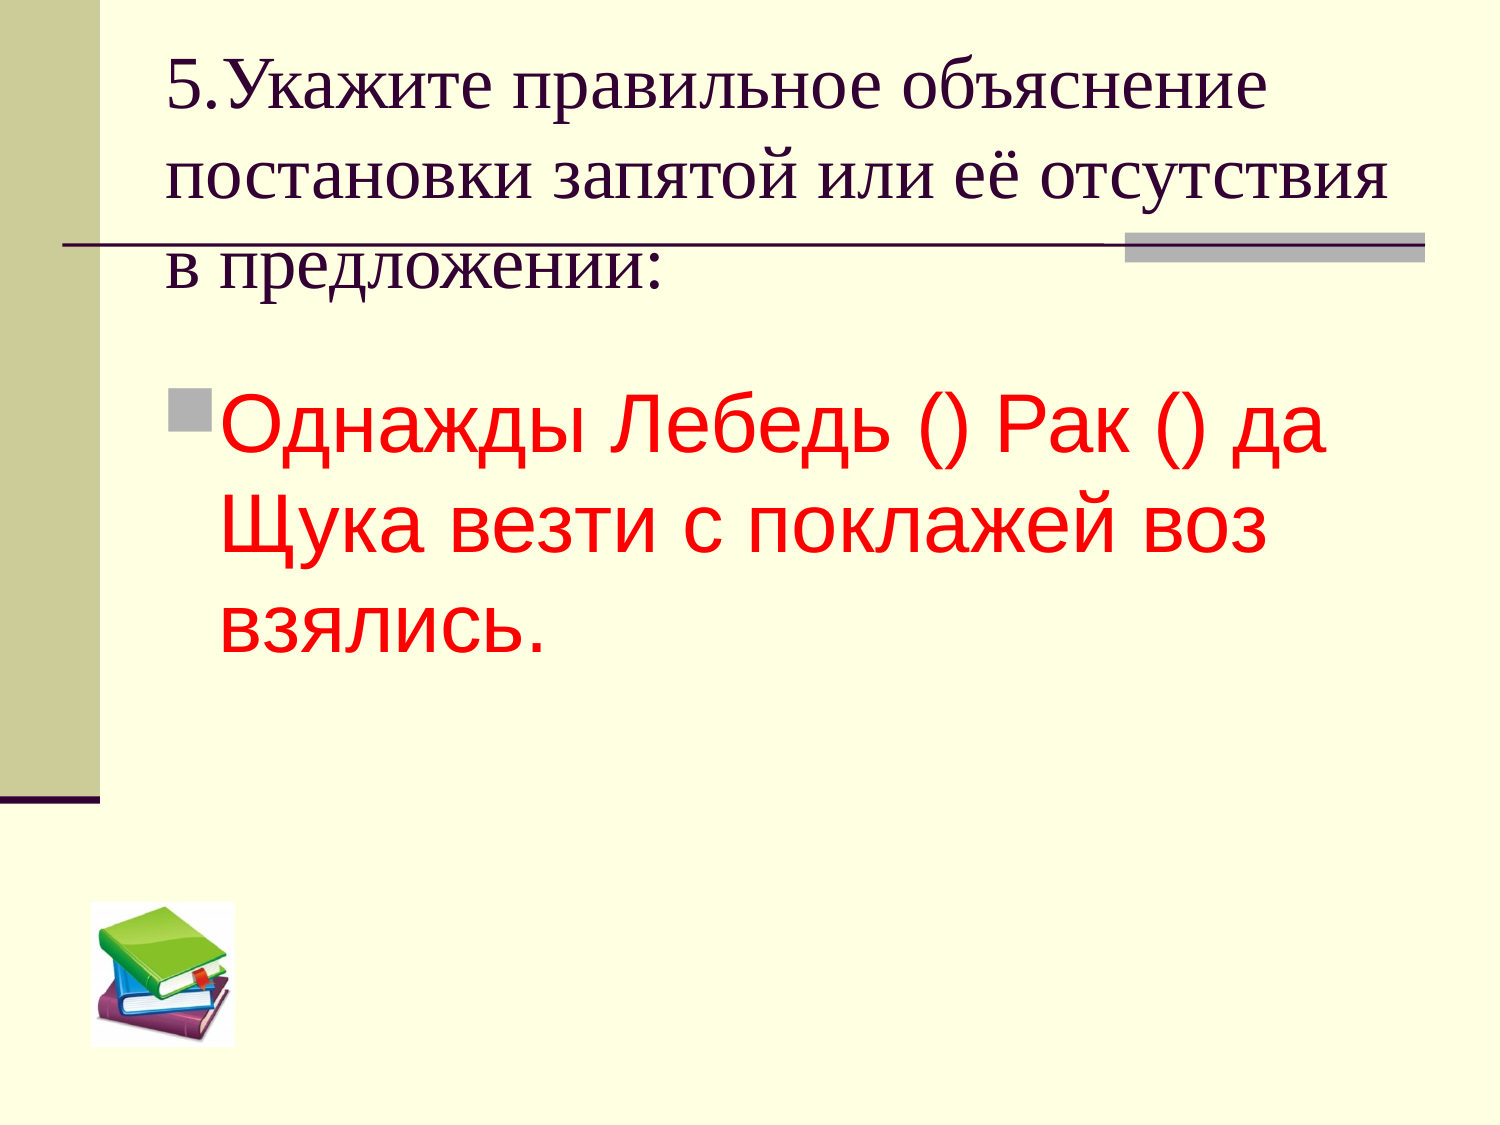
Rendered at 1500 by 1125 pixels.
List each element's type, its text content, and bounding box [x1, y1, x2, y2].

list Однажды Лебедь () Рак () да Щука везти с поклажей воз взялись. [147, 361, 1423, 1106]
picture [91, 902, 235, 1047]
title 5.Укажите правильное объяснение постановки запятой или её отсутствия в предложении: [149, 74, 1426, 263]
